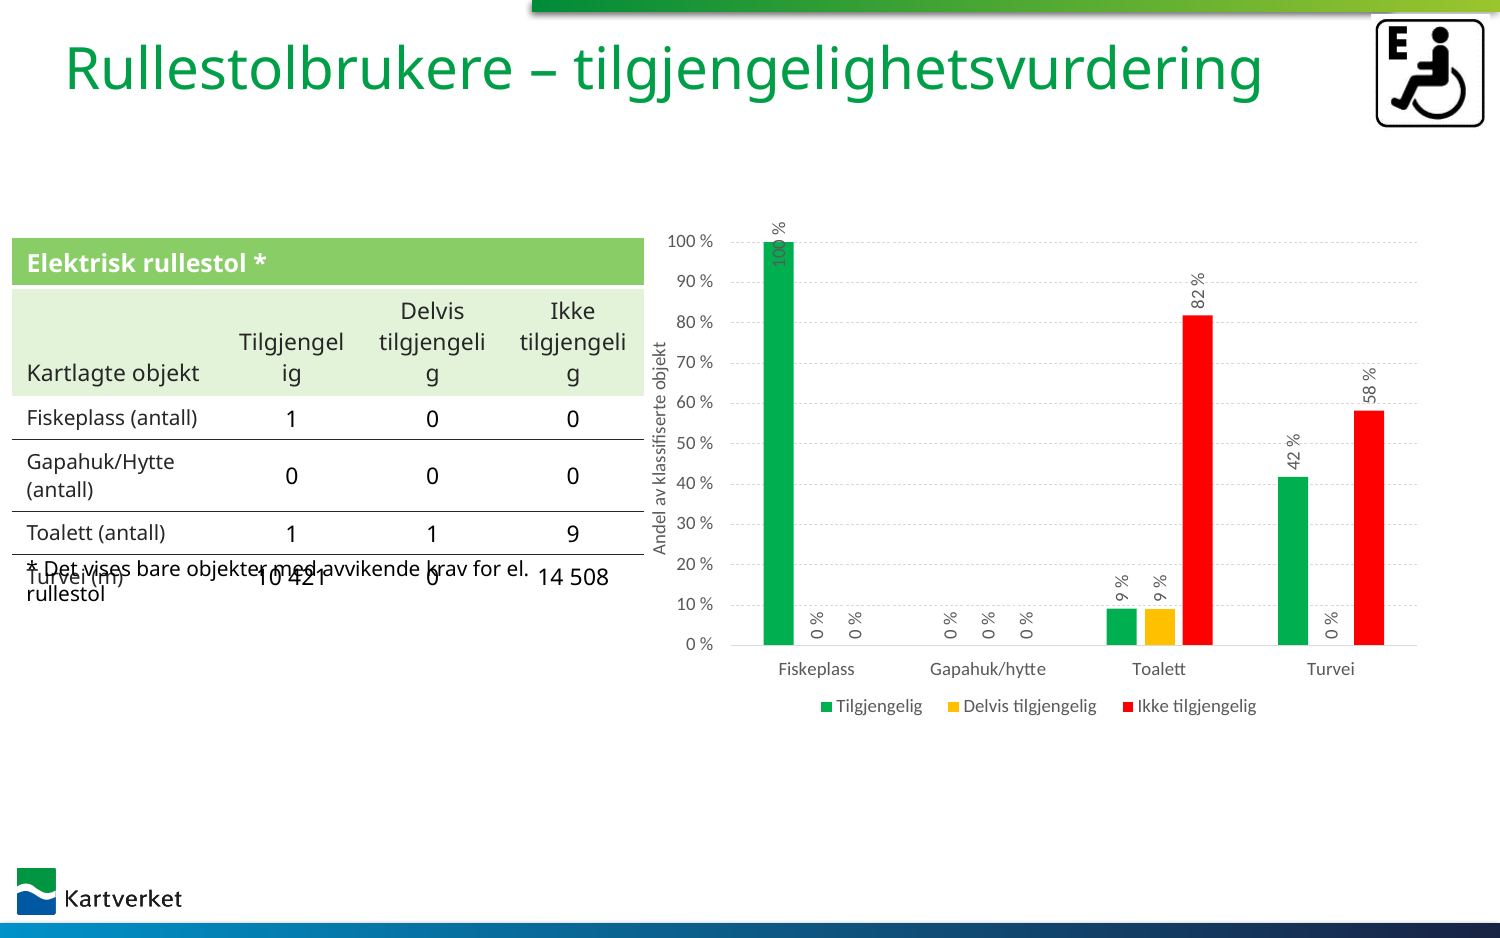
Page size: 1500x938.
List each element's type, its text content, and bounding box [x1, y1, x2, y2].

picture [643, 218, 1428, 728]
table_cell 0 [503, 440, 638, 511]
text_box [1371, 13, 1491, 133]
table_cell 14 508 [597, 555, 638, 598]
table_cell Gapahuk/Hytte (antall) [12, 440, 222, 511]
table_cell 0 [362, 396, 503, 439]
table_cell 0 [362, 440, 503, 511]
table_cell 9 [503, 512, 638, 554]
table_cell Ikke tilgjengelig [503, 289, 638, 396]
table_cell Tilgjengelig [222, 289, 362, 396]
table_cell 0 [503, 396, 638, 439]
table_cell Kartlagte objekt [12, 289, 222, 396]
table_cell 1 [222, 512, 362, 548]
text_box * Det vises bare objekter med avvikende krav for el. rullestol [11, 548, 597, 613]
table_header Elektrisk rullestol * [12, 238, 638, 285]
table_cell 0 [222, 440, 362, 511]
table_cell 1 [362, 512, 503, 548]
text_box Rullestolbrukere – tilgjengelighetsvurdering [49, 12, 1372, 109]
table_cell Toalett (antall) [12, 512, 222, 548]
table_cell Fiskeplass (antall) [12, 396, 222, 439]
table_cell 1 [222, 396, 362, 439]
table_cell Delvis tilgjengelig [362, 289, 503, 396]
